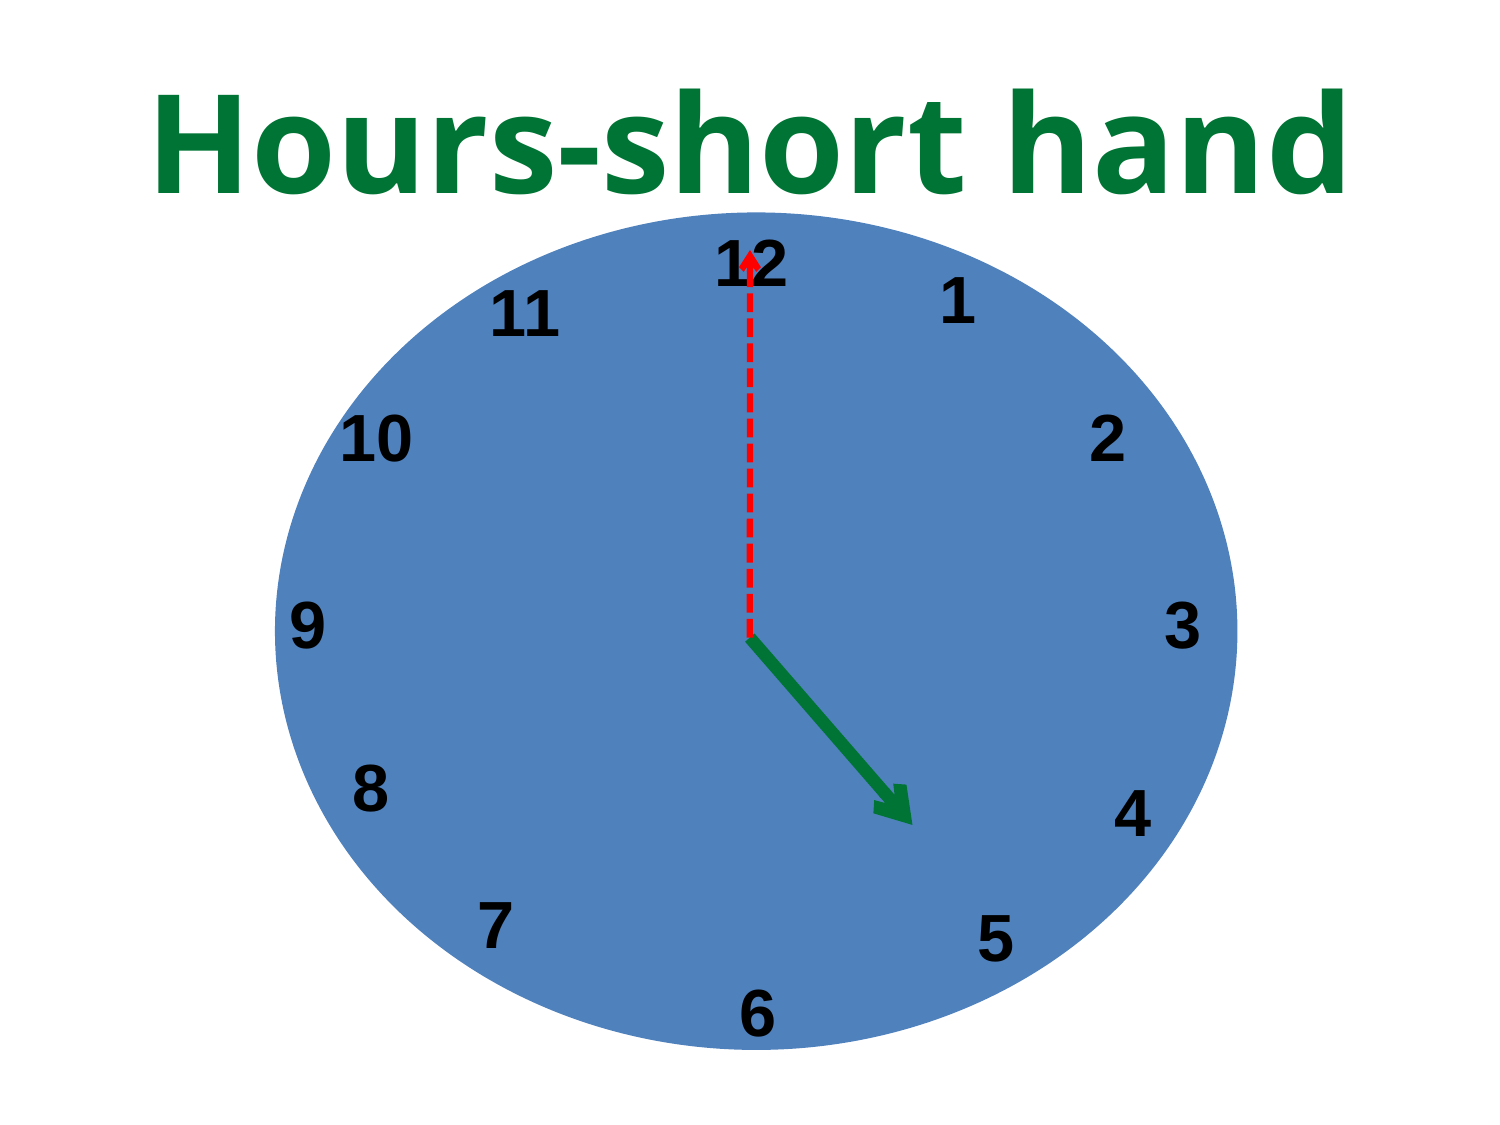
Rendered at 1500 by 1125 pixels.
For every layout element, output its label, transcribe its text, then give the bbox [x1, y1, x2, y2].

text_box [737, 649, 926, 813]
text_box 2 [1074, 387, 1175, 483]
text_box [272, 233, 1238, 1052]
text_box 1 [924, 249, 1025, 345]
text_box 8 [337, 737, 438, 833]
text_box 5 [962, 887, 1063, 983]
text_box 6 [725, 962, 825, 1058]
text_box 11 [474, 262, 588, 358]
text_box 12 [699, 212, 813, 308]
text_box 7 [462, 874, 563, 970]
text_box 4 [1100, 762, 1200, 858]
title Hours-short hand [75, 45, 1425, 233]
text_box 10 [324, 387, 438, 483]
text_box 9 [275, 574, 375, 670]
text_box 3 [1149, 574, 1250, 670]
